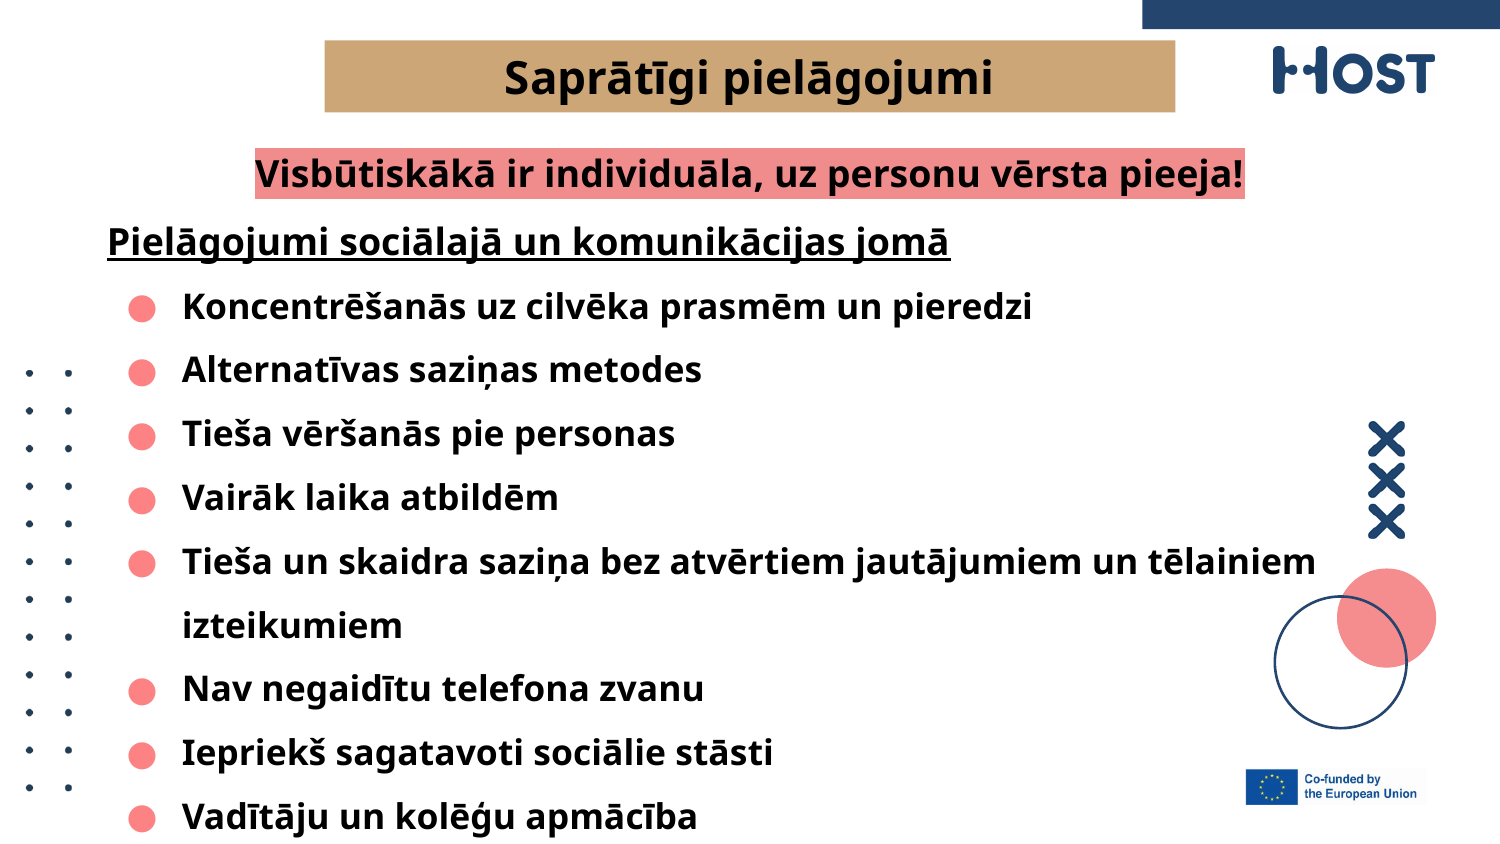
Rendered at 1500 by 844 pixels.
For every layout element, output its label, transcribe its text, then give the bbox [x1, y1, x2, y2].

picture [1273, 46, 1435, 94]
picture [1245, 768, 1428, 806]
text_box Visbūtiskākā ir individuāla, uz personu vērsta pieeja! Pielāgojumi sociālajā un komunikācijas jomā Koncentrēšanās uz cilvēka prasmēm un pieredzi Alternatīvas saziņas metodes Tieša vēršanās pie personas Vairāk laika atbildēm Tieša un skaidra saziņa bez atvērtiem jautājumiem un tēlainiem izteikumiem Nav negaidītu telefona zvanu Iepriekš sagatavoti sociālie stāsti Vadītāju un kolēģu apmācība [91, 112, 1408, 831]
text_box Saprātīgi pielāgojumi [324, 40, 1176, 112]
picture [0, 370, 91, 806]
